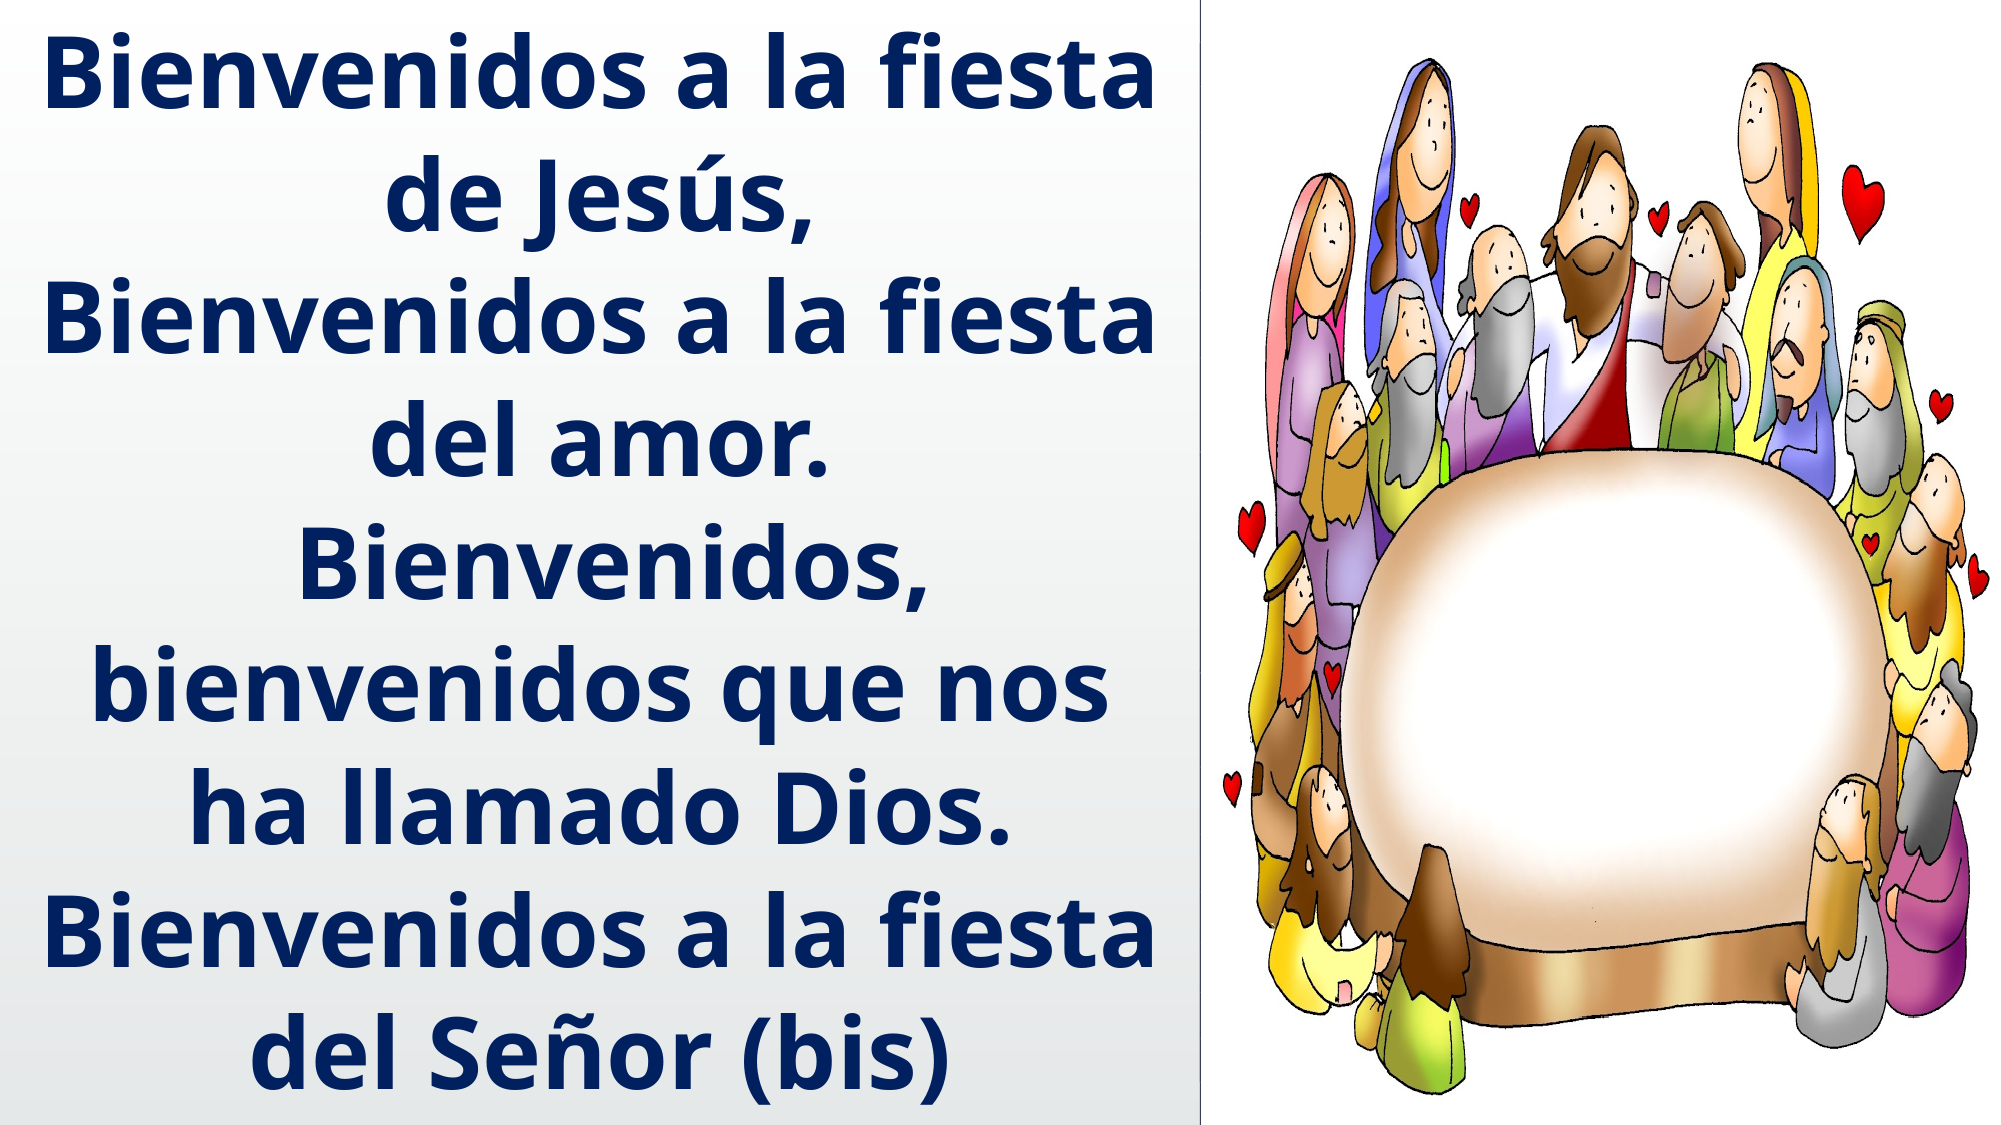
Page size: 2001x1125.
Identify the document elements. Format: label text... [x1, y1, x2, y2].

picture [1200, 0, 2001, 1125]
title Bienvenidos a la fiesta de Jesús, Bienvenidos a la fiesta del amor. Bienvenidos, bienvenidos que nos ha llamado Dios. Bienvenidos a la fiesta del Señor (bis) [0, 0, 1200, 1125]
